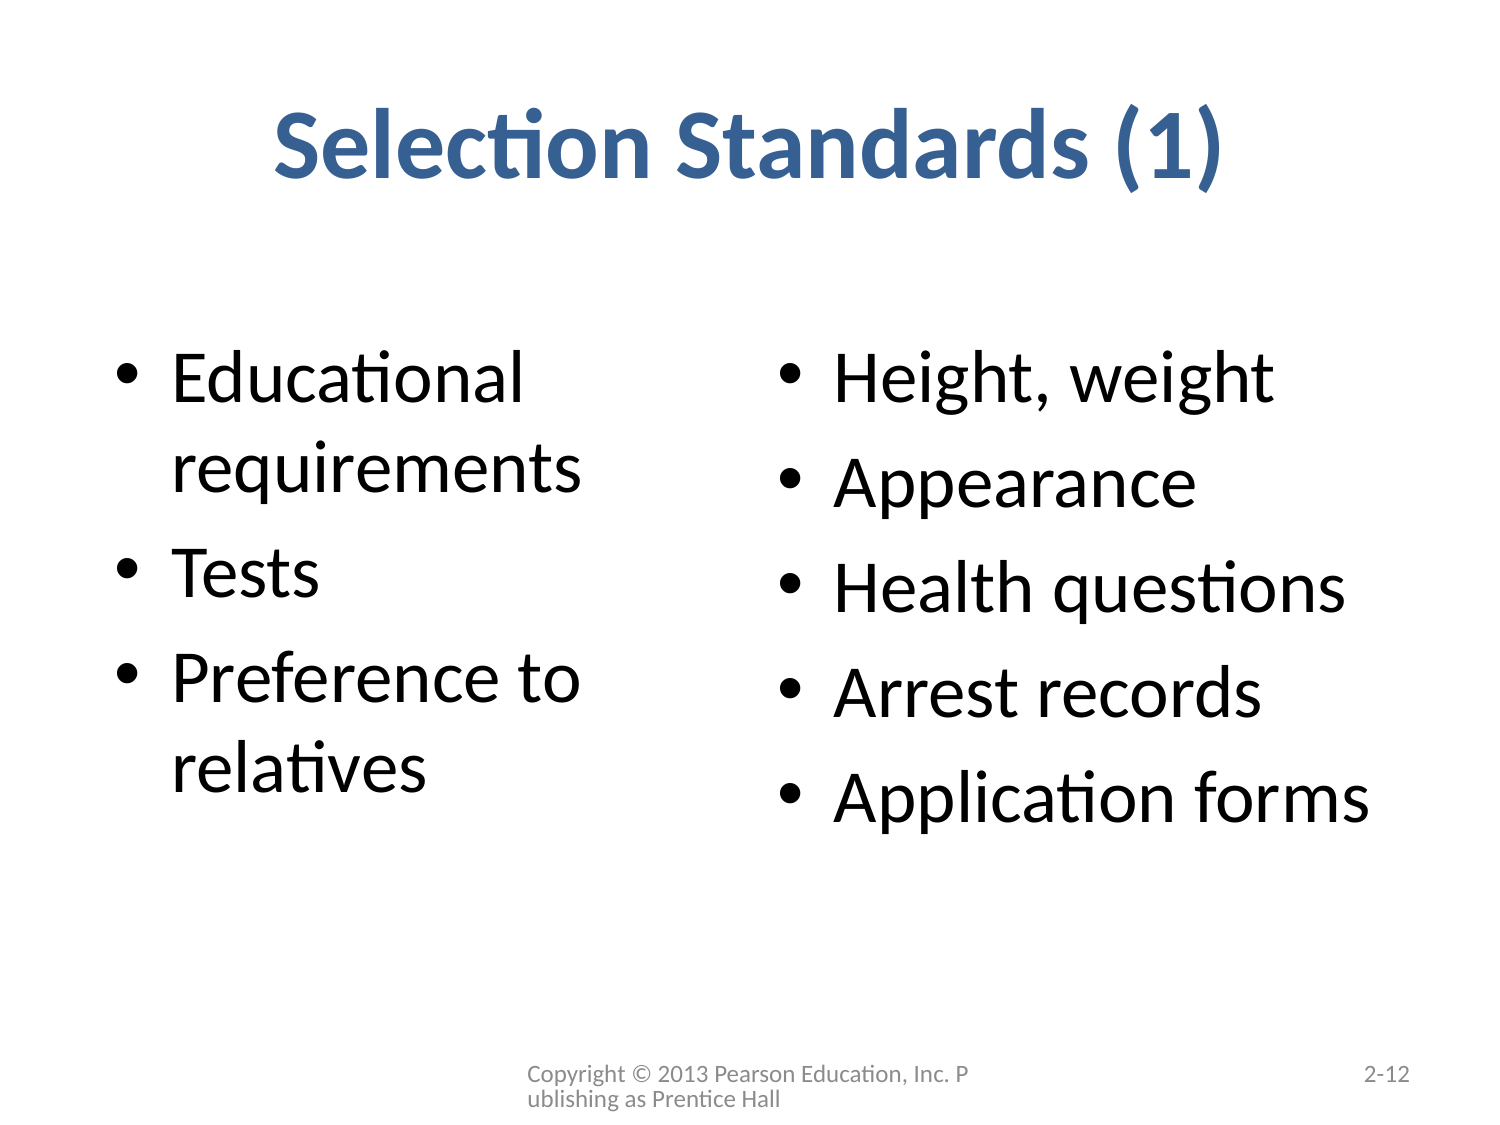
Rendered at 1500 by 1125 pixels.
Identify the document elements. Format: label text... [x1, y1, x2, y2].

footer Copyright © 2013 Pearson Education, Inc. Publishing as Prentice Hall [512, 1042, 988, 1103]
slide_number 2-12 [1074, 1042, 1425, 1103]
list Educational requirements Tests Preference to relatives [99, 320, 762, 1063]
list Height, weight Appearance Health questions Arrest records Application forms [762, 320, 1425, 1063]
title Selection Standards (1) [75, 45, 1425, 233]
